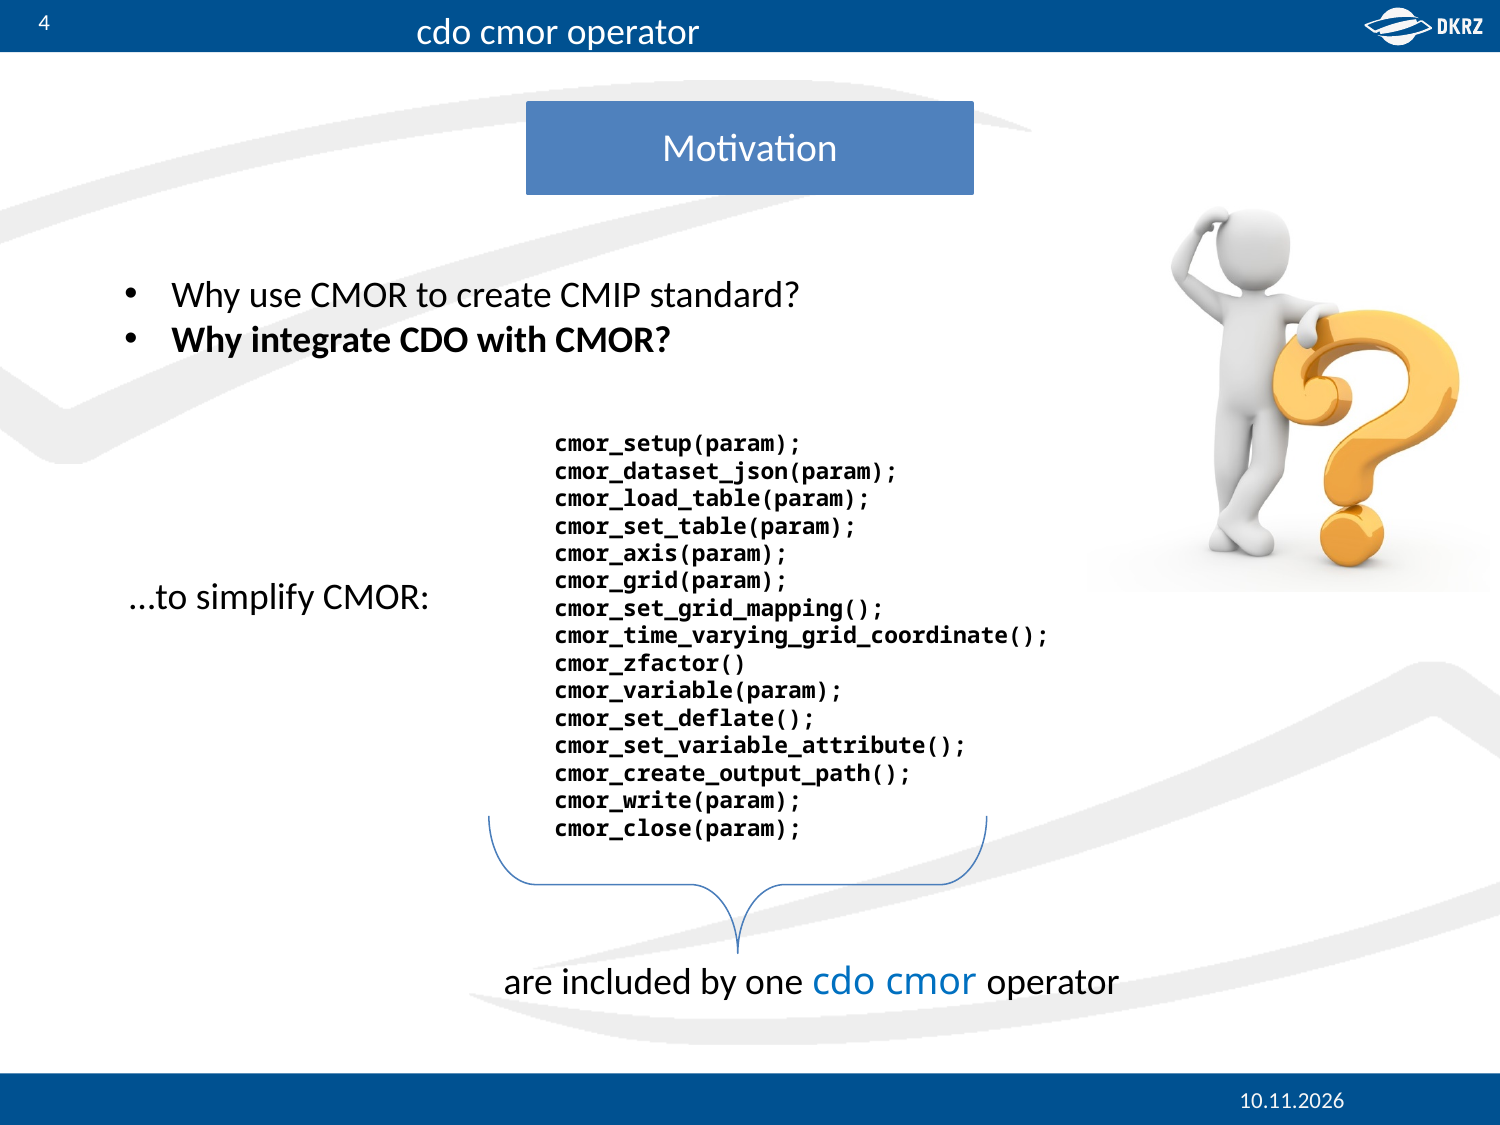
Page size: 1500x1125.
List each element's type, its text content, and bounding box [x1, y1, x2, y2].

slide_number 4 [1, 0, 65, 53]
text_box …to simplify CMOR: [114, 564, 446, 625]
text_box [488, 815, 988, 949]
text_box cmor_setup(param); cmor_dataset_json(param); cmor_load_table(param); cmor_set_table(param); cmor_axis(param); cmor_grid(param); cmor_set_grid_mapping(); cmor_time_varying_grid_coordinate(); cmor_zfactor() cmor_variable(param); cmor_set_deflate(); cmor_set_variable_attribute(); cmor_create_output_path(); cmor_write(param); cmor_close(param); [539, 421, 1065, 849]
picture [470, 662, 1500, 1044]
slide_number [1187, 1072, 1360, 1125]
text_box Why use CMOR to create CMIP standard? Why integrate CDO with CMOR? [109, 262, 817, 368]
picture [1086, 189, 1490, 593]
picture [0, 80, 1032, 464]
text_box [527, 103, 973, 194]
text_box are included by one cdo cmor operator [488, 949, 1164, 1010]
